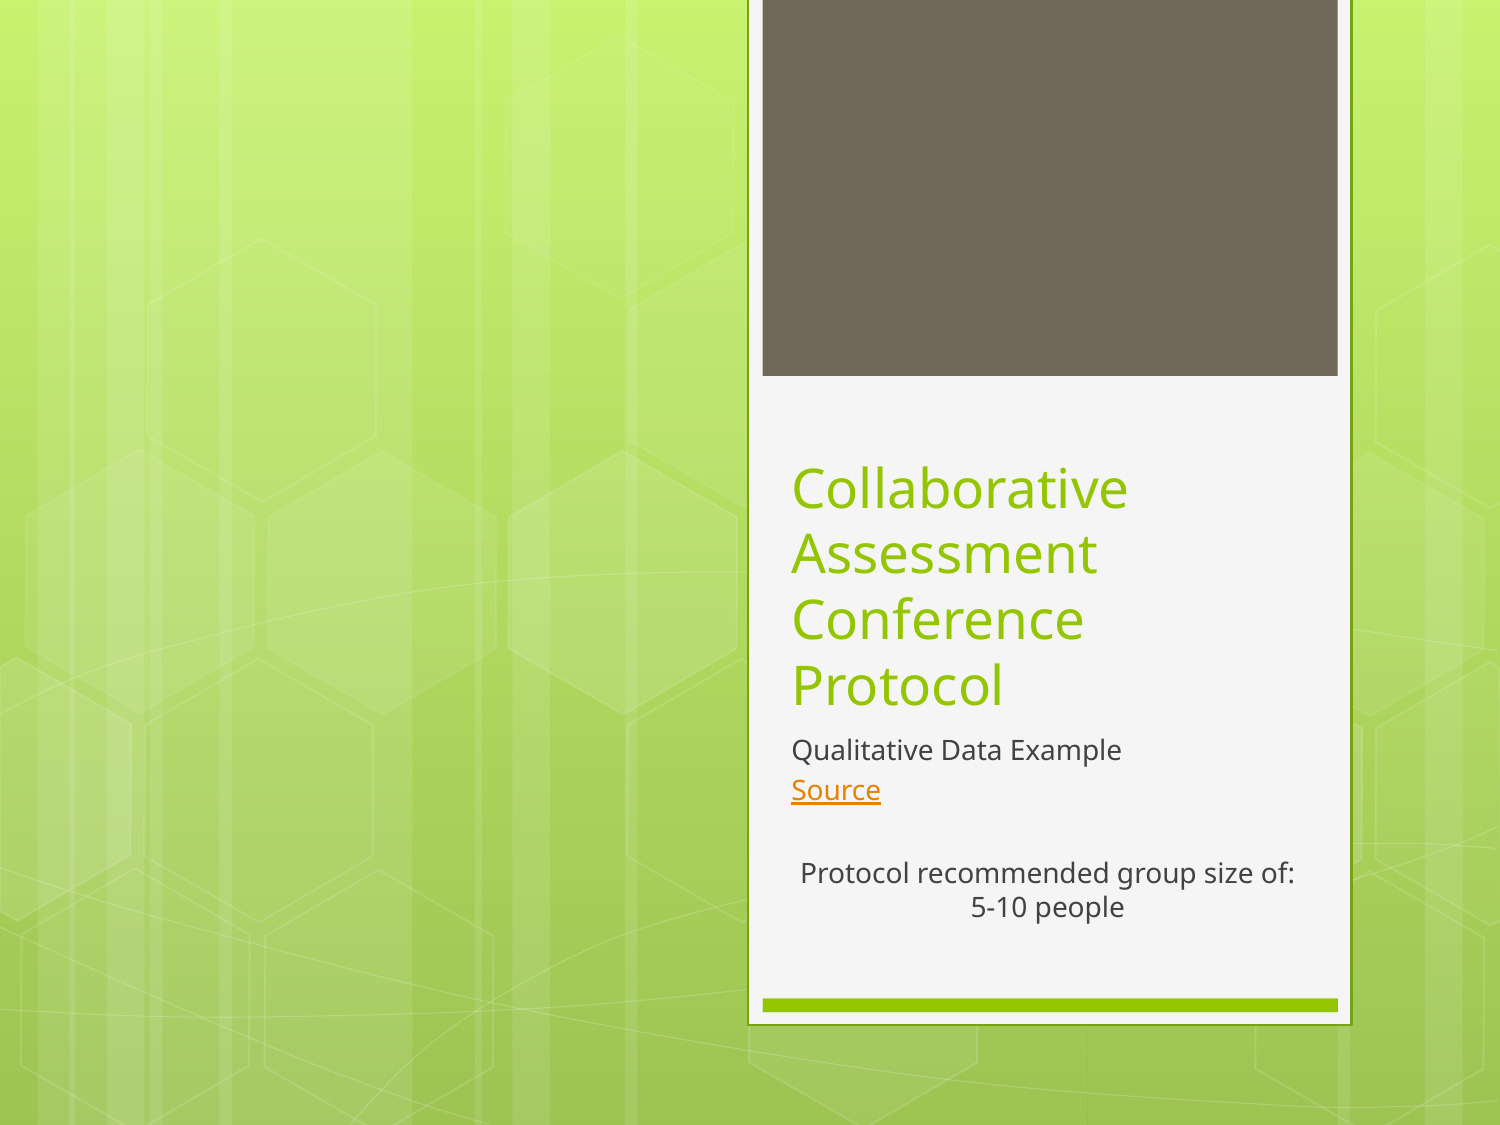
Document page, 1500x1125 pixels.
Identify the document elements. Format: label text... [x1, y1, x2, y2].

title Collaborative Assessment Conference Protocol [776, 444, 1320, 724]
subtitle Qualitative Data Example Source Protocol recommended group size of: 5-10 people [776, 725, 1320, 933]
